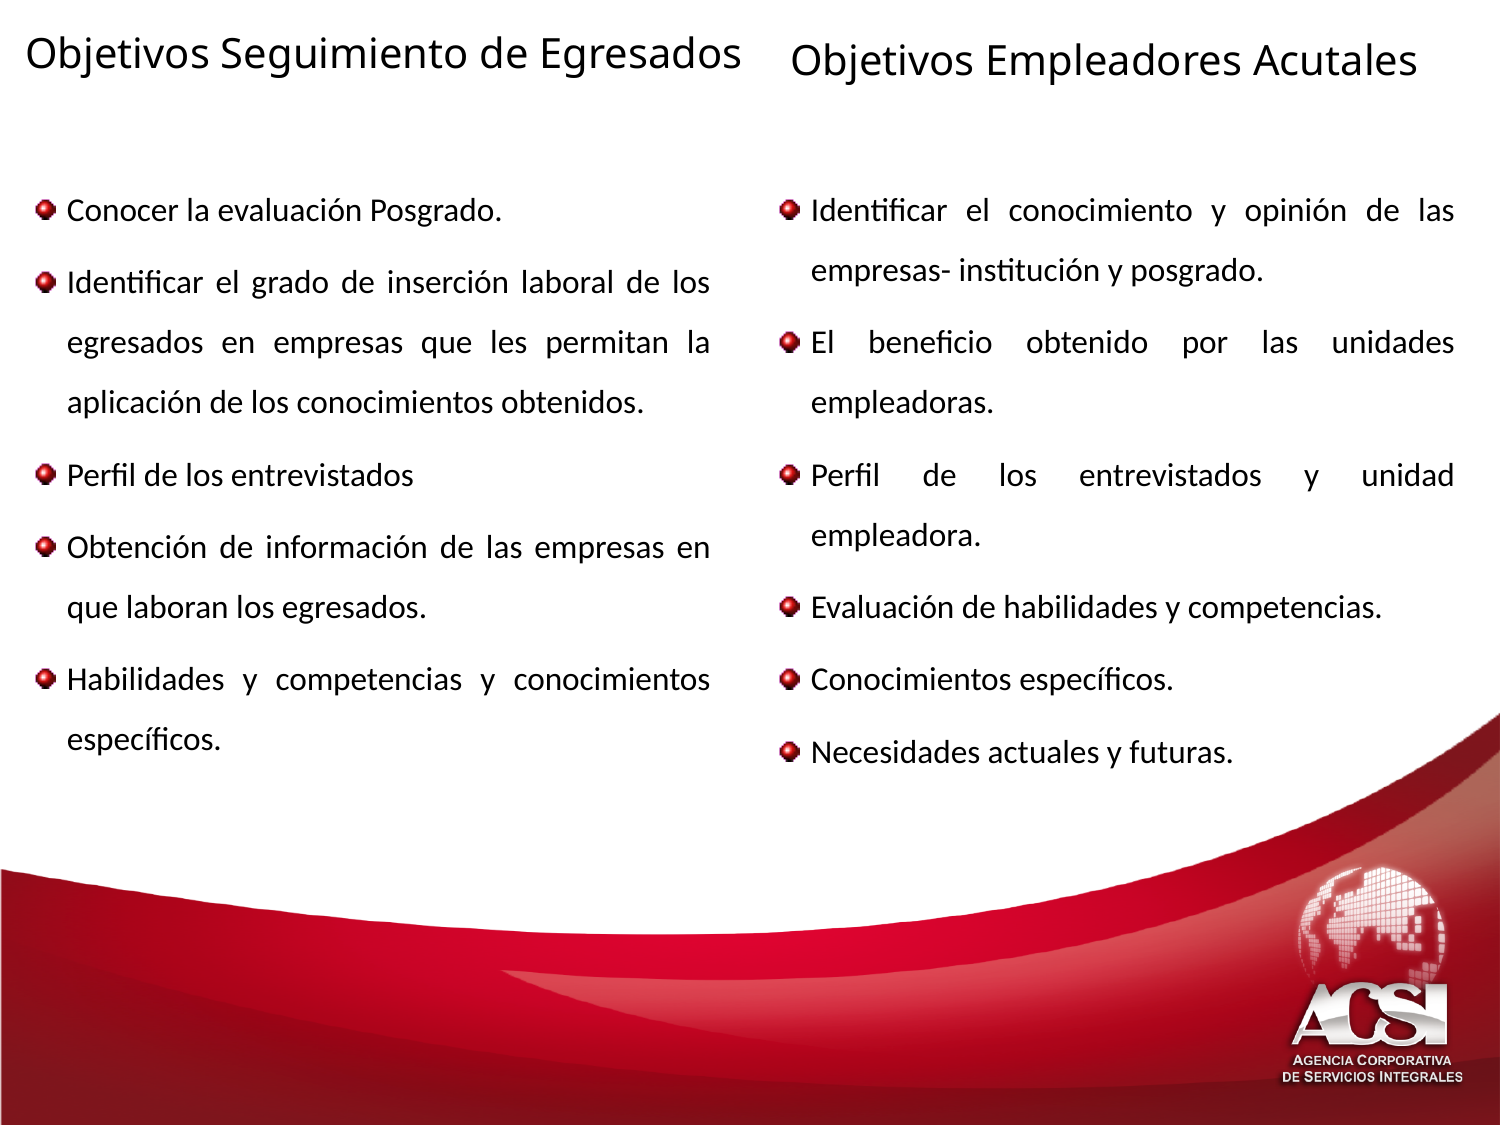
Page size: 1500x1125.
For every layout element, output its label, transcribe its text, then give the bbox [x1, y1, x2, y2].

picture [2, 633, 1499, 1125]
text_box Identificar el conocimiento y opinión de las empresas- institución y posgrado. El beneficio obtenido por las unidades empleadoras. Perfil de los entrevistados y unidad empleadora. Evaluación de habilidades y competencias. Conocimientos específicos. Necesidades actuales y futuras. [761, 160, 1471, 995]
picture [776, 328, 800, 353]
picture [776, 593, 800, 617]
picture [32, 268, 56, 293]
picture [776, 196, 800, 220]
text_box Conocer la evaluación Posgrado. Identificar el grado de inserción laboral de los egresados en empresas que les permitan la aplicación de los conocimientos obtenidos. Perfil de los entrevistados Obtención de información de las empresas en que laboran los egresados. Habilidades y competencias y conocimientos específicos. [17, 160, 727, 1055]
picture [32, 196, 56, 220]
picture [776, 461, 800, 485]
picture [776, 665, 800, 690]
picture [776, 738, 800, 762]
text_box Objetivos Empleadores Acutales [714, 26, 1494, 192]
picture [32, 665, 56, 689]
text_box Objetivos Seguimiento de Egresados [0, 19, 821, 184]
picture [32, 460, 56, 485]
picture [32, 533, 56, 557]
